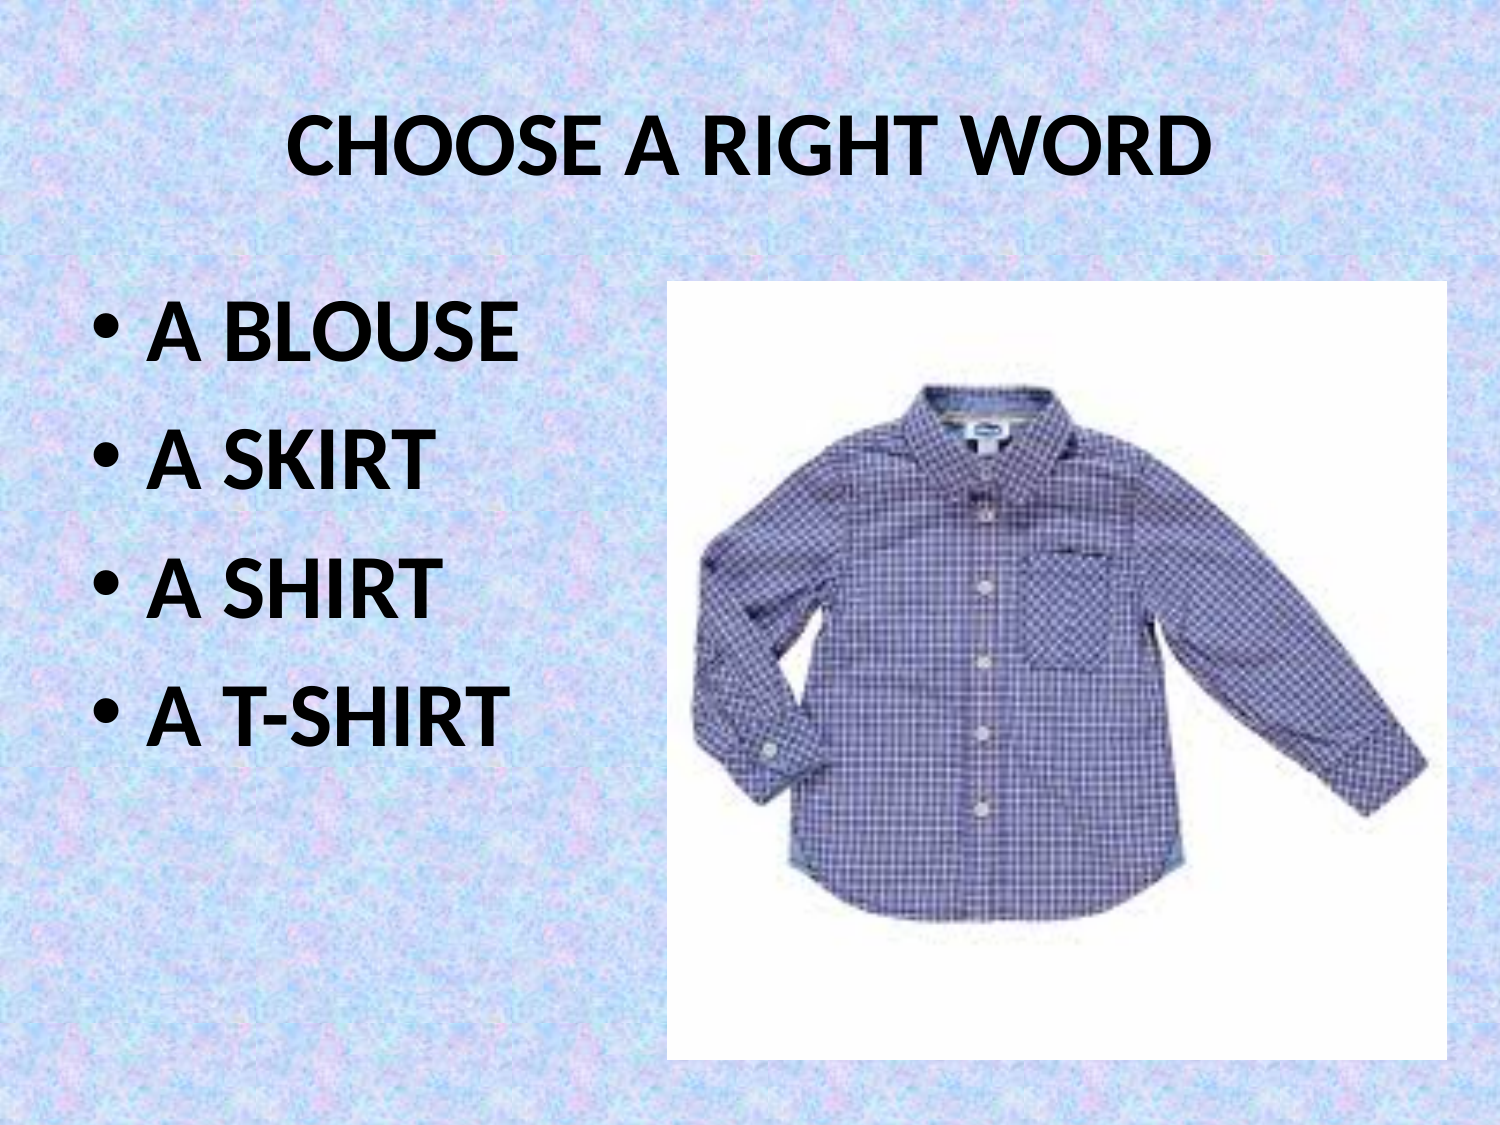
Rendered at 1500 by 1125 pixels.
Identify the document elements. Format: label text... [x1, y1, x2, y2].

picture [0, 0, 1500, 1125]
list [667, 281, 1447, 1060]
title CHOOSE A RIGHT WORD [74, 44, 1426, 233]
list A BLOUSE A SKIRT A SHIRT A T-SHIRT [74, 262, 738, 1006]
